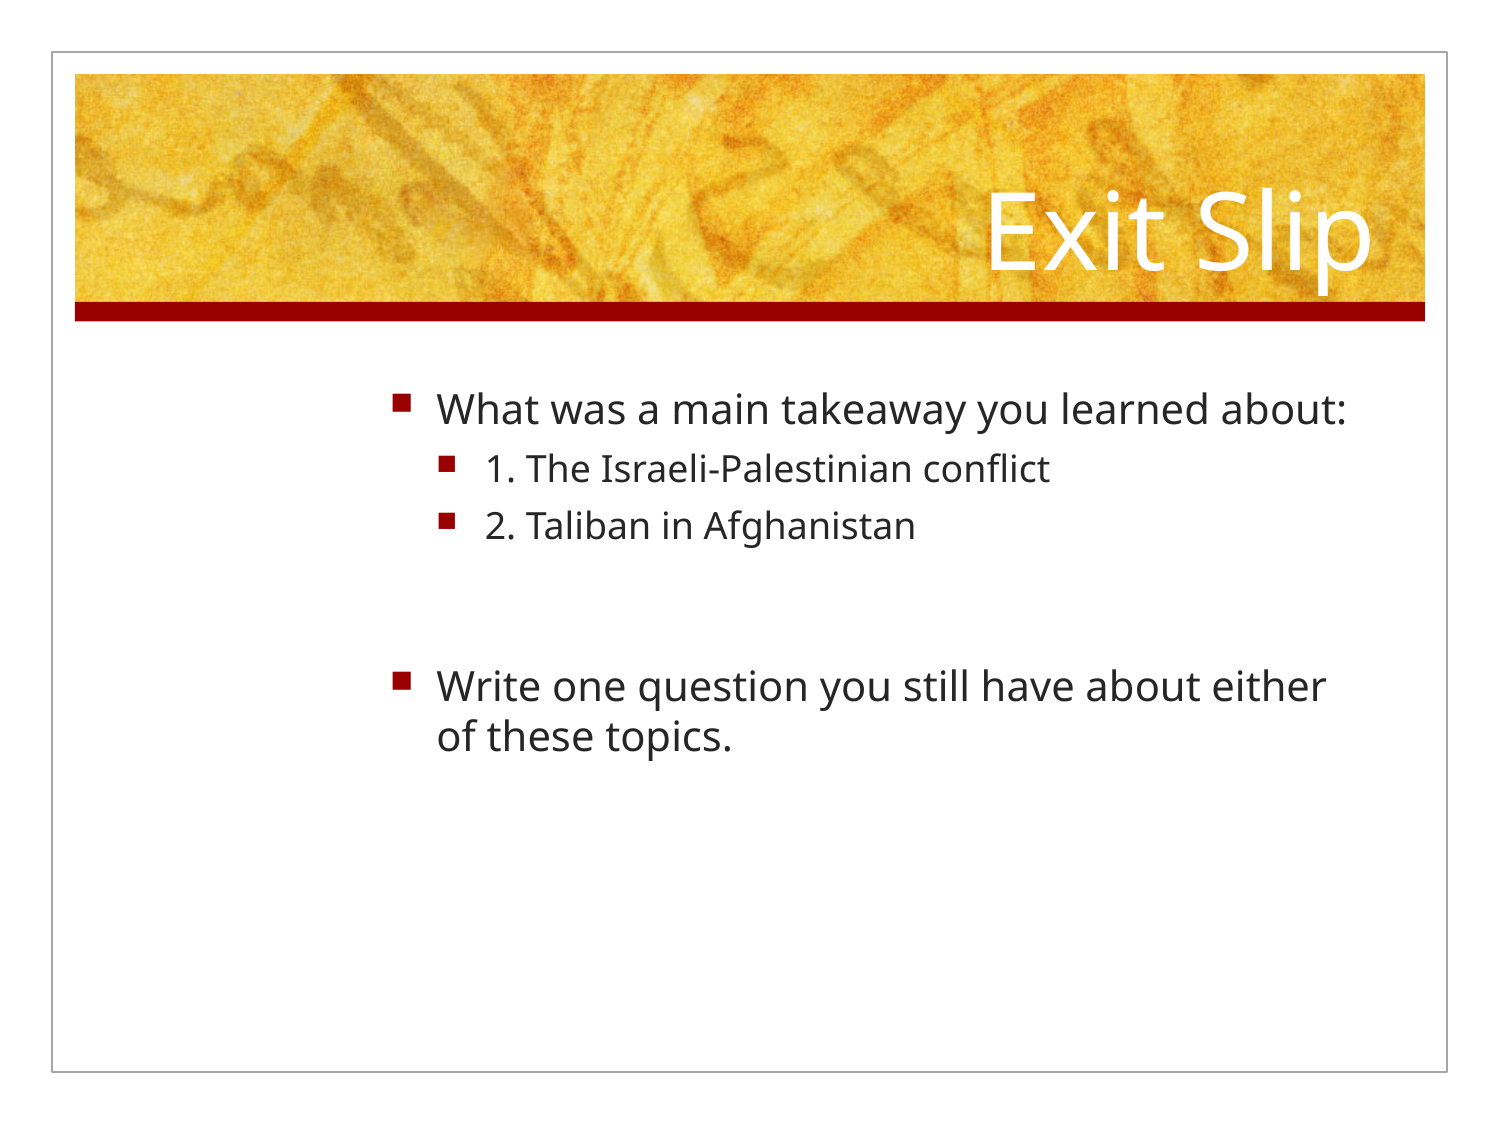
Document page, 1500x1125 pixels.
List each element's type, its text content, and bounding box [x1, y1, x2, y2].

list What was a main takeaway you learned about: 1. The Israeli-Palestinian conflict 2. Taliban in Afghanistan Write one question you still have about either of these topics. [375, 375, 1392, 1005]
title Exit Slip [108, 74, 1392, 292]
picture [75, 74, 1425, 301]
